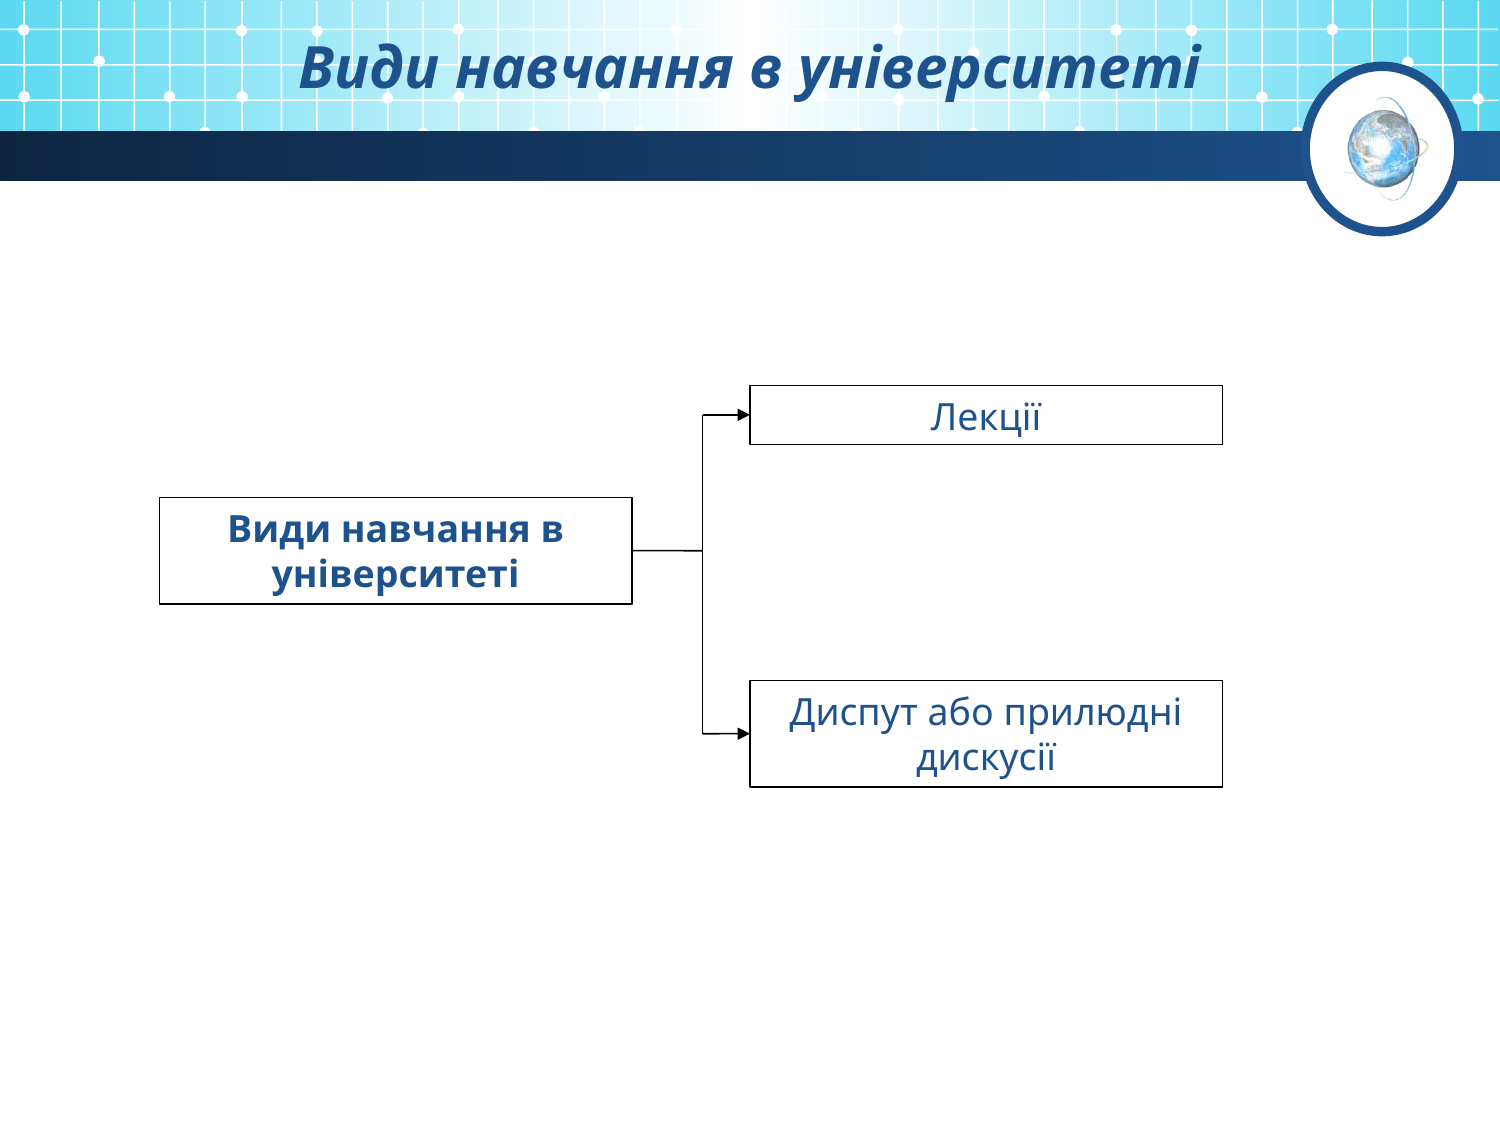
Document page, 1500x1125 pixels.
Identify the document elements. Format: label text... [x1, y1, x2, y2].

text_box Лекції [750, 385, 1223, 445]
title Види навчання в університеті [0, 0, 1500, 130]
picture [1310, 130, 1454, 226]
text_box Диспут або прилюдні дискусії [750, 680, 1223, 787]
text_box Види навчання в університеті [159, 497, 632, 604]
